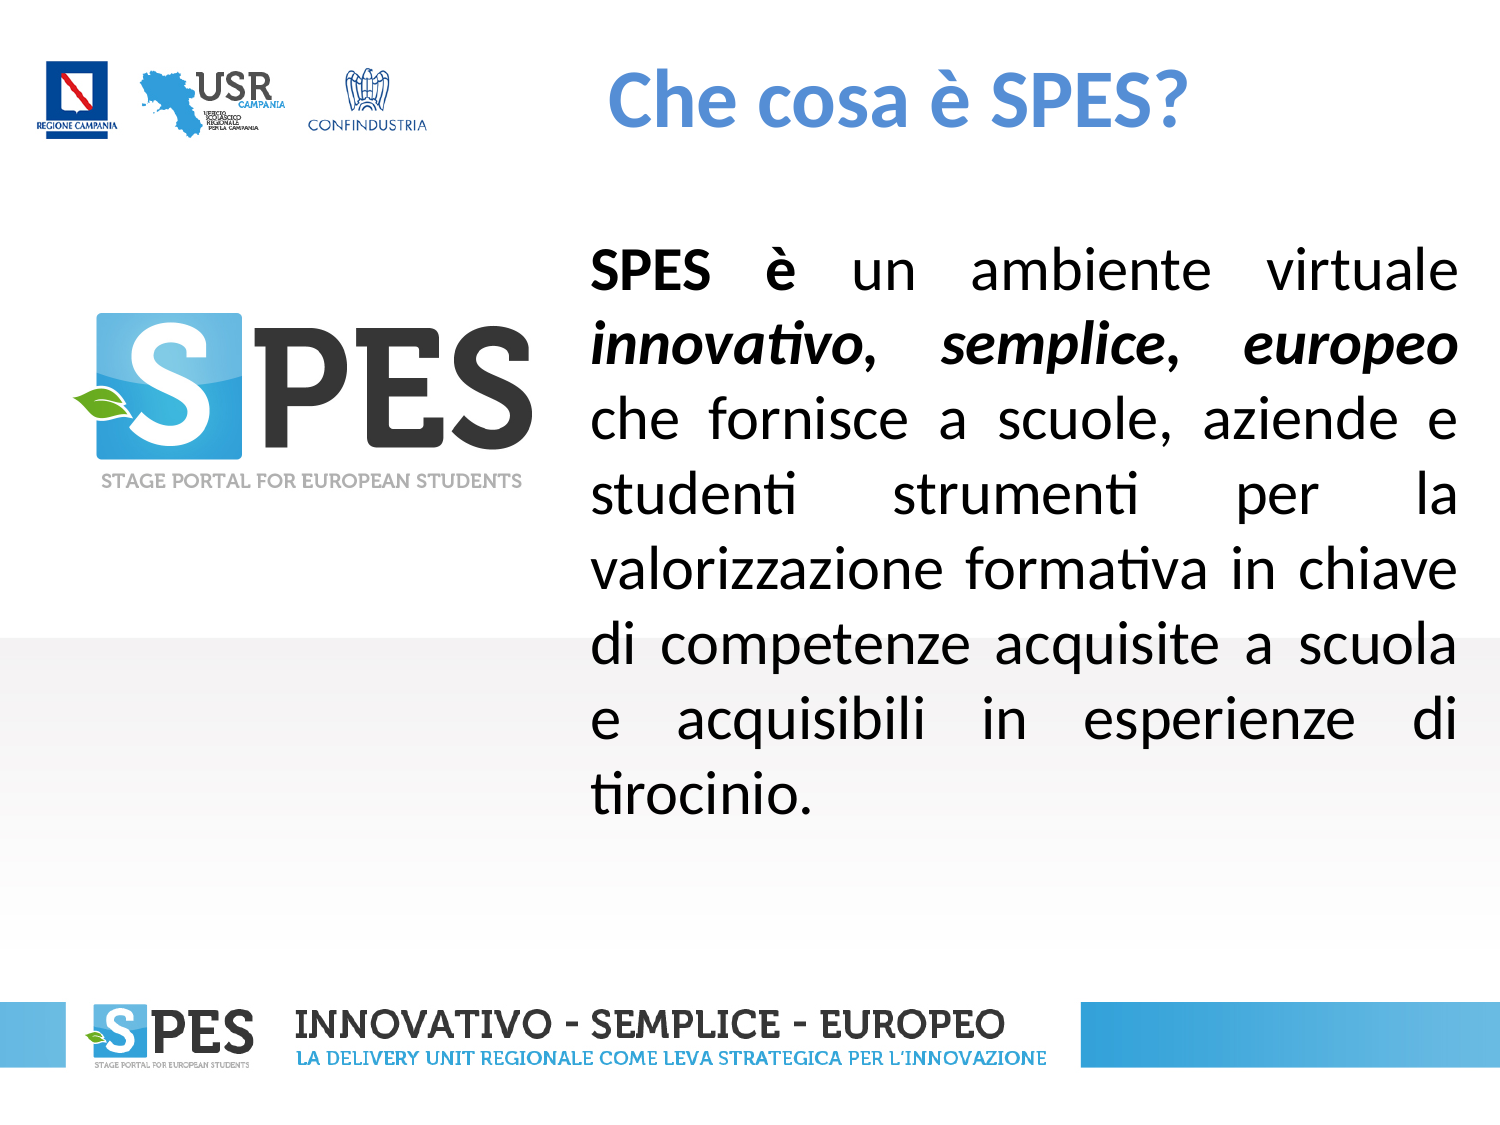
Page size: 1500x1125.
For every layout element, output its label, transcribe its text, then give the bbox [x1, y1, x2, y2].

title Che cosa è SPES? [225, 0, 1500, 188]
picture [0, 32, 1500, 1093]
list SPES è un ambiente virtuale innovativo, semplice, europeo che fornisce a scuole, aziende e studenti strumenti per la valorizzazione formativa in chiave di competenze acquisite a scuola e acquisibili in esperienze di tirocinio. [575, 219, 1475, 963]
